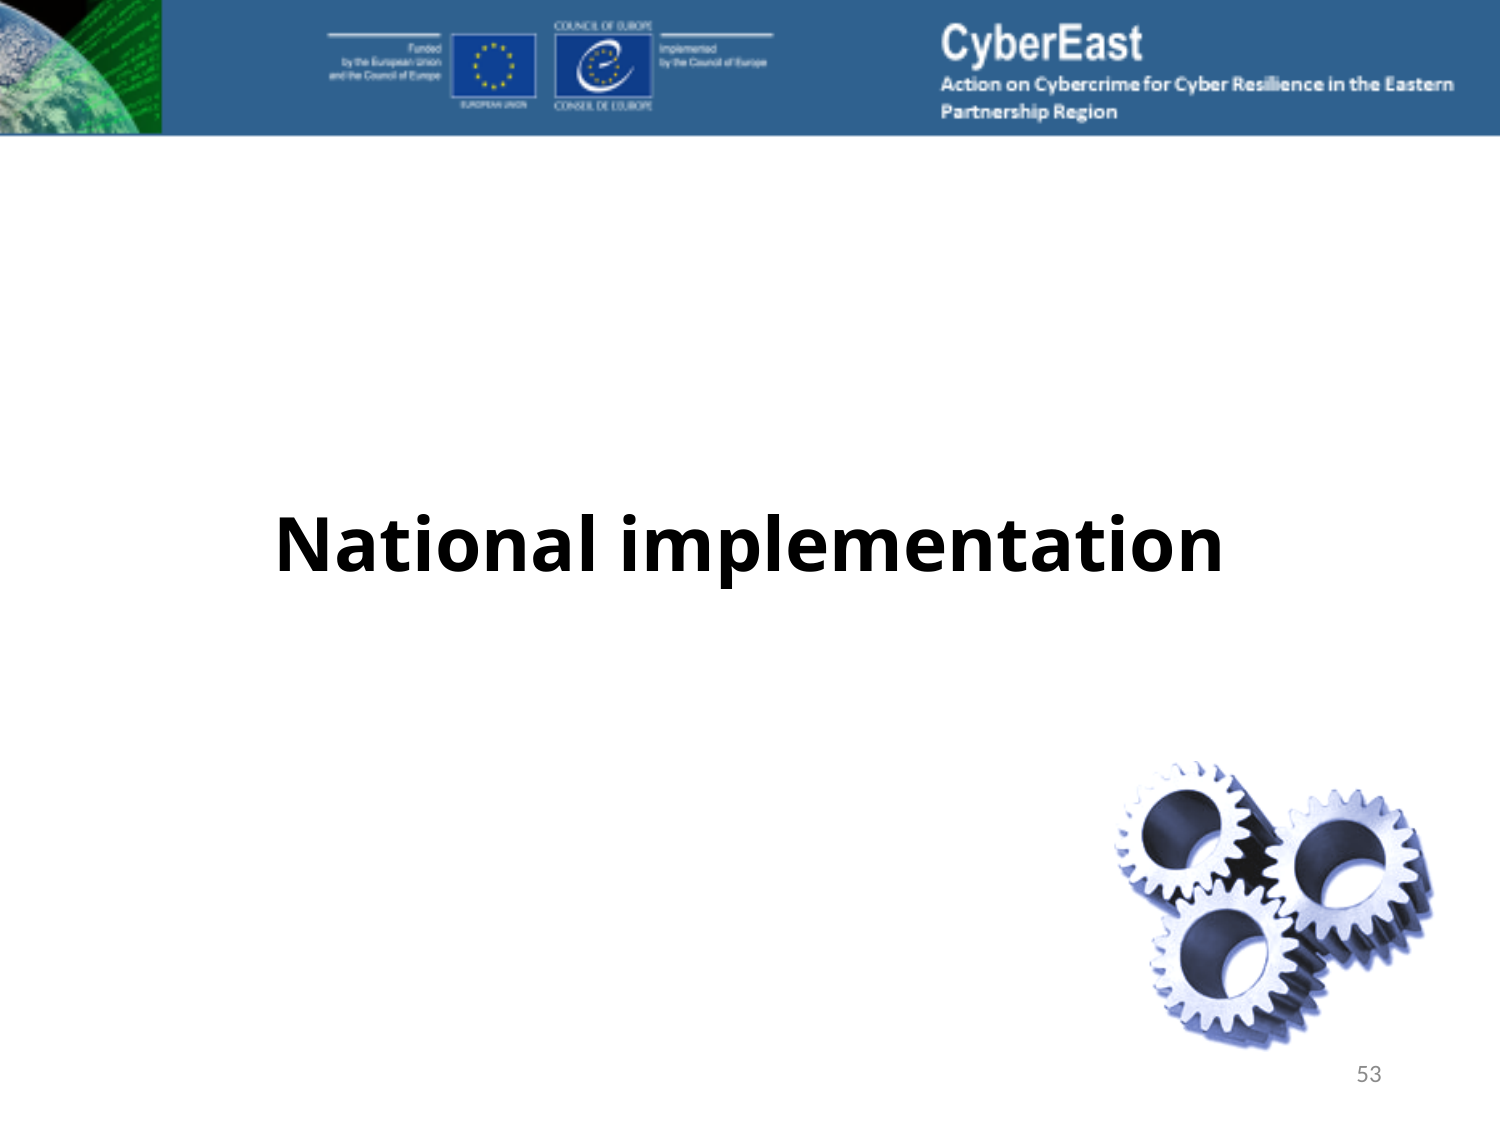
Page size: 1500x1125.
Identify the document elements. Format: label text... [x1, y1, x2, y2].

slide_number 53 [1059, 1042, 1397, 1103]
picture [0, 0, 1500, 1125]
title National implementation [75, 453, 1425, 641]
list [1113, 761, 1436, 1052]
